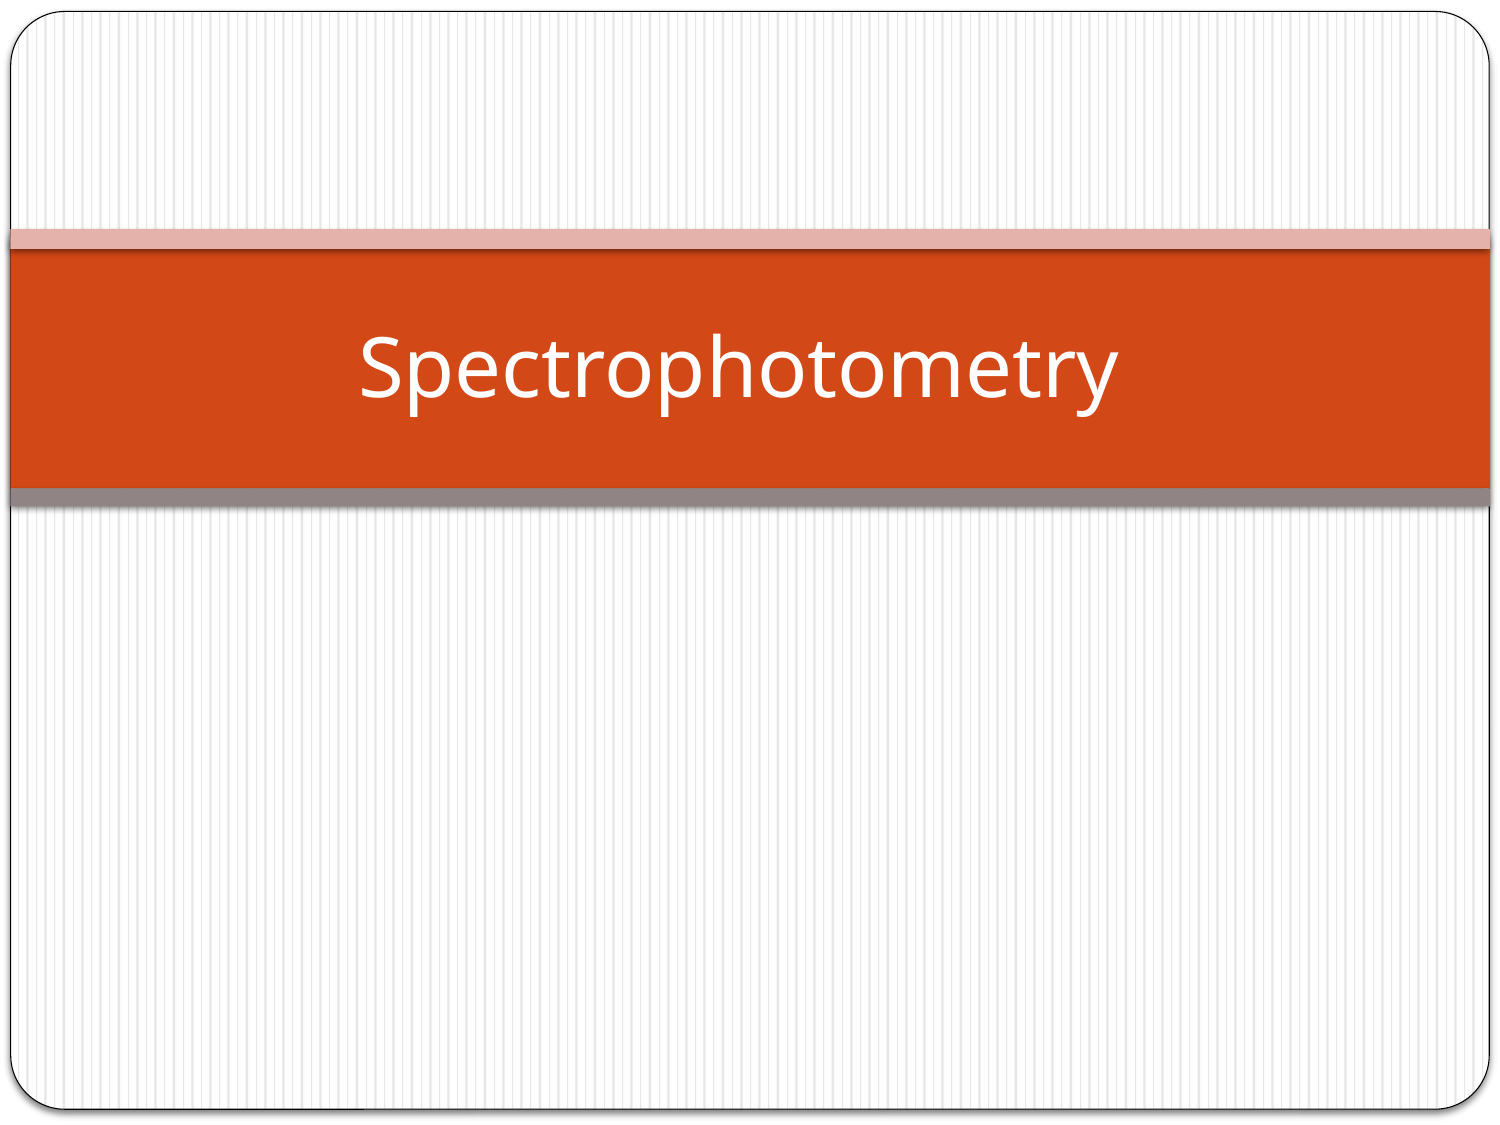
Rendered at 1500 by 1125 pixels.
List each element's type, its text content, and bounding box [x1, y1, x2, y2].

title Spectrophotometry [75, 247, 1425, 489]
